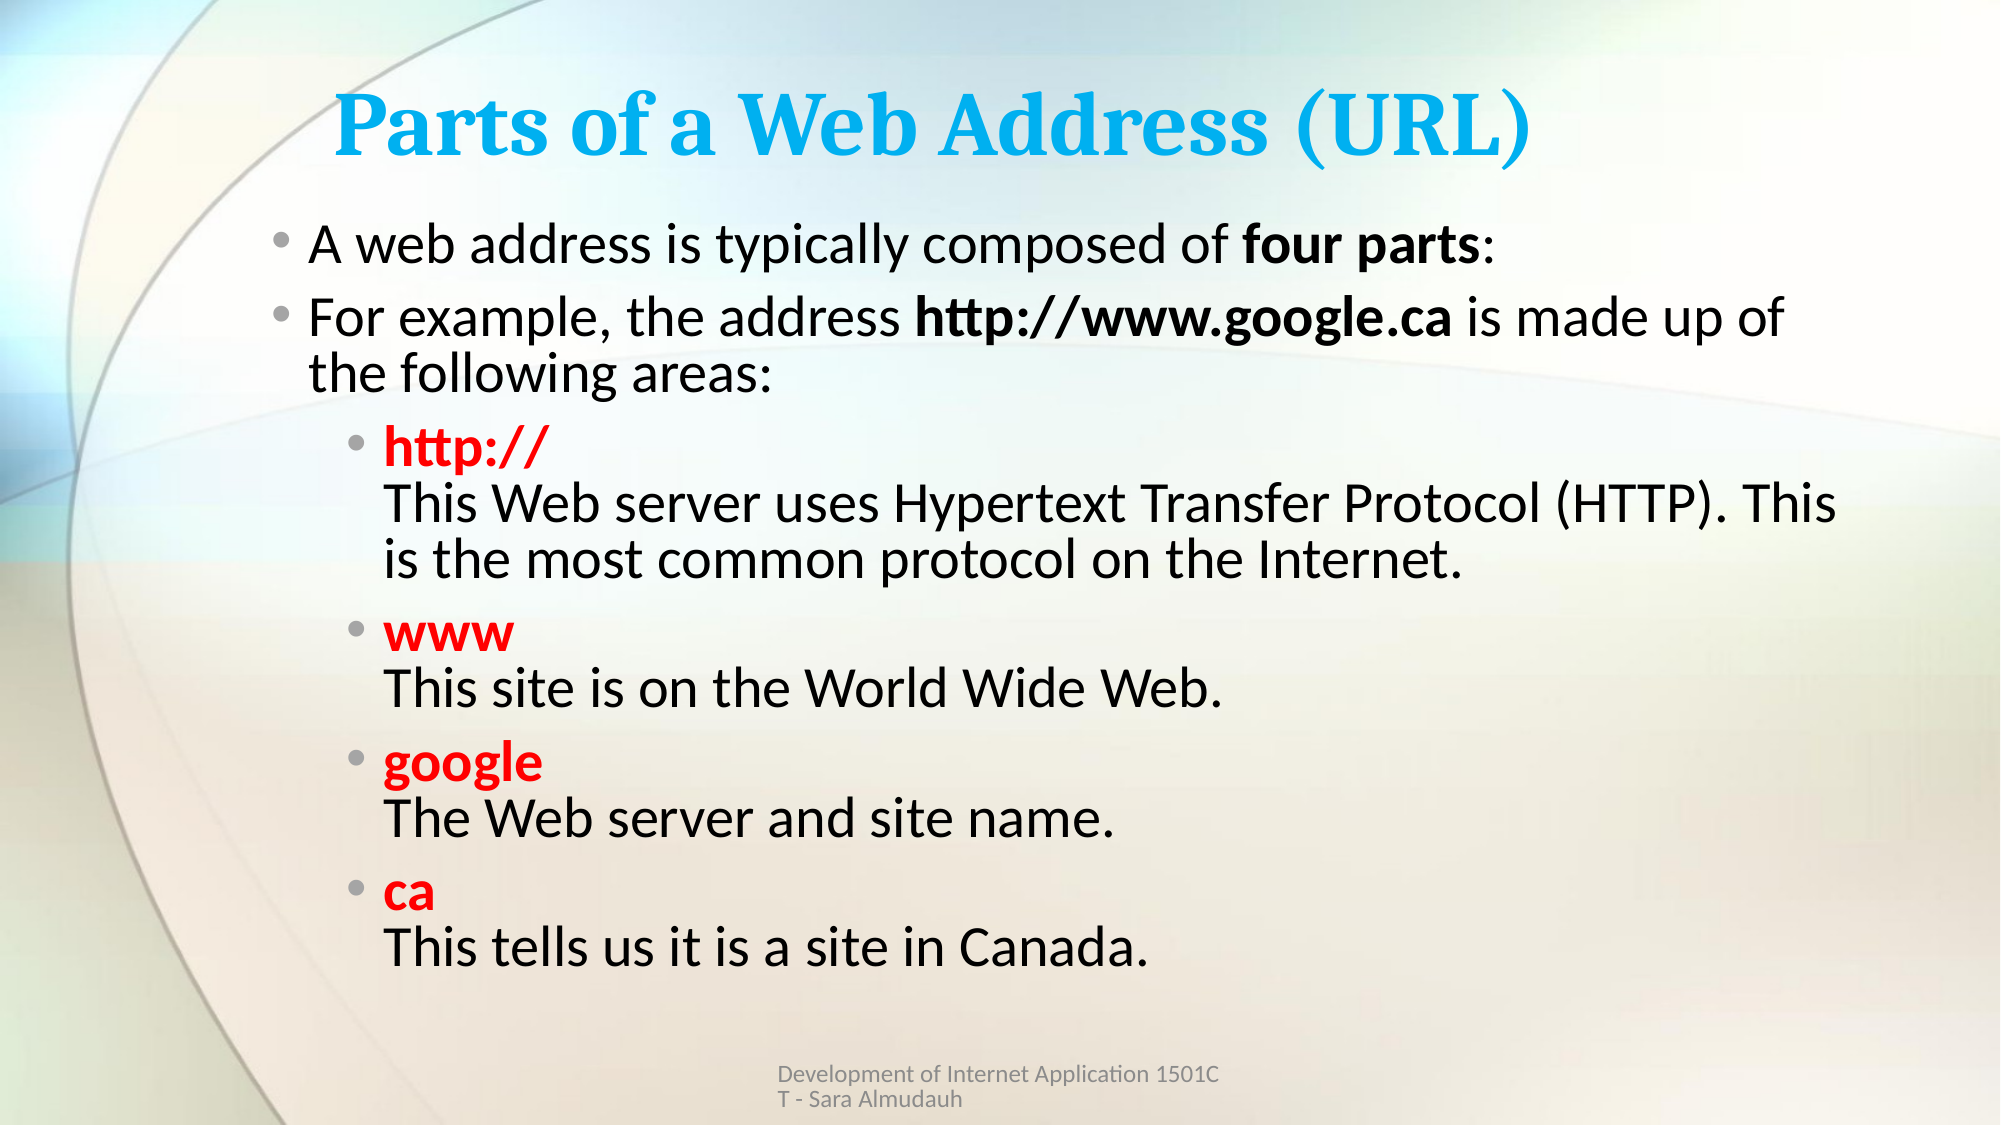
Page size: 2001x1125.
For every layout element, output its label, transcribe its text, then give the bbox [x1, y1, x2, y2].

footer Development of Internet Application 1501CT - Sara Almudauh [762, 1042, 1238, 1103]
picture [0, 0, 2001, 1125]
text_box Parts of a Web Address (URL) [318, 25, 1801, 212]
list A web address is typically composed of four parts: For example, the address http://www.google.ca is made up of the following areas: http:// This Web server uses Hypertext Transfer Protocol (HTTP). This is the most common protocol on the Internet. www This site is on the World Wide Web. google The Web server and site name. ca This tells us it is a site in Canada. [256, 211, 1863, 1021]
